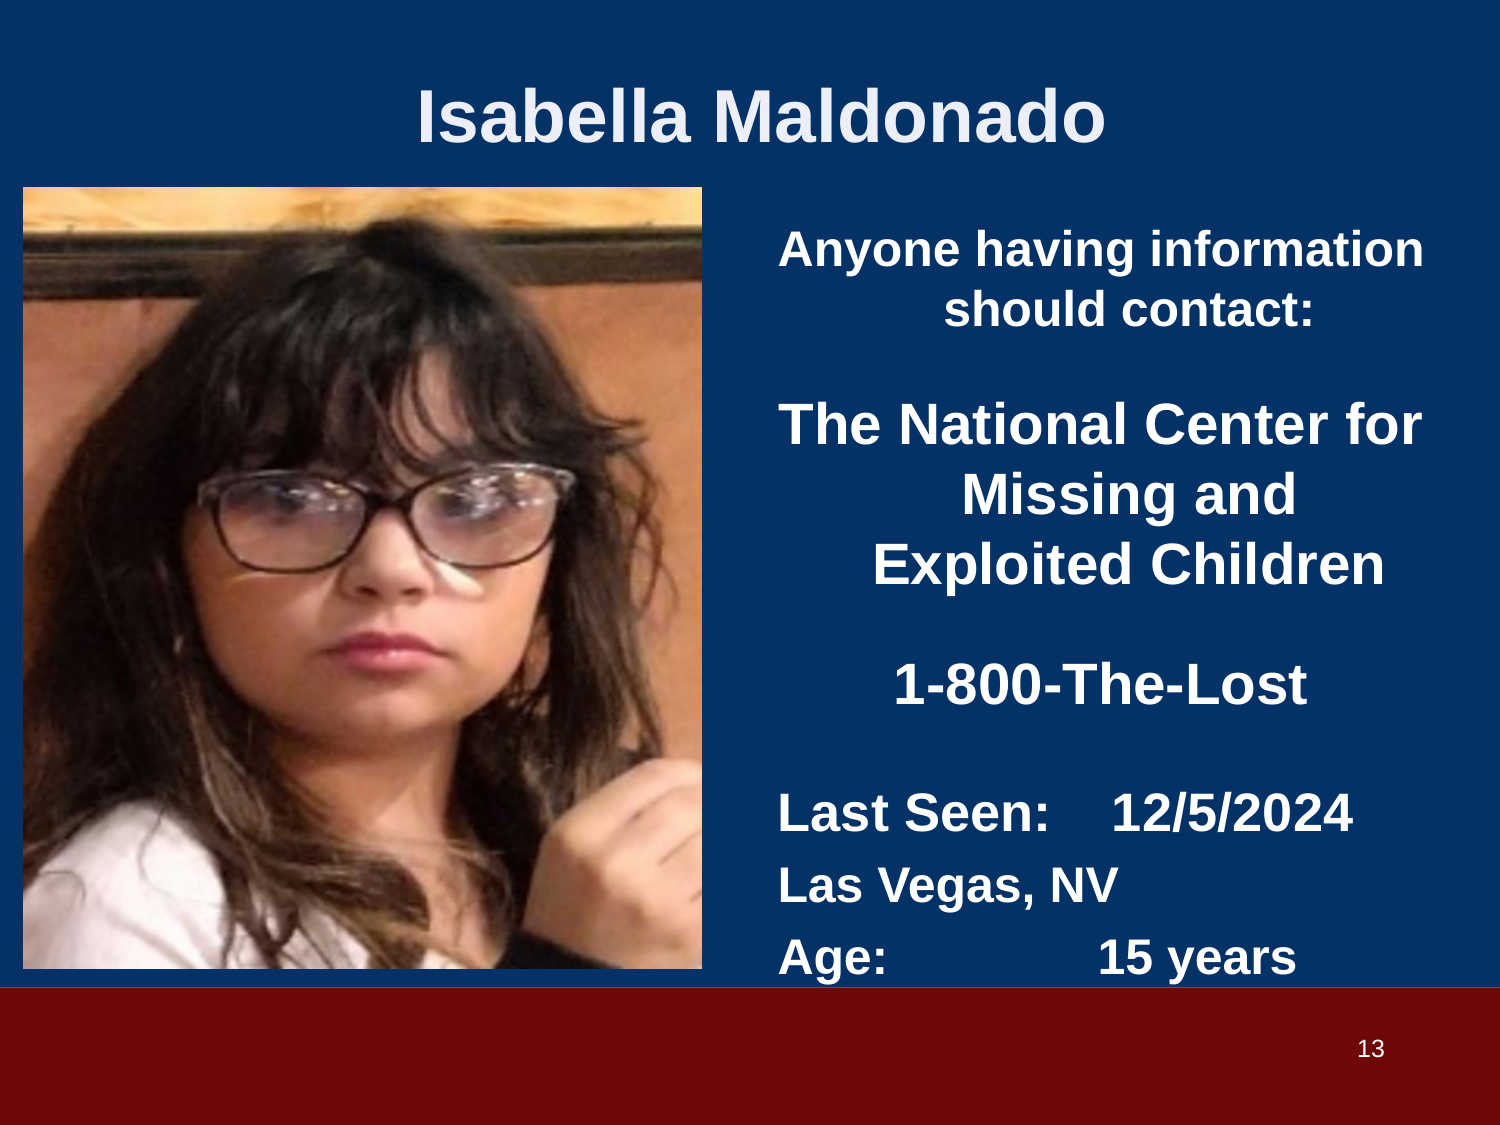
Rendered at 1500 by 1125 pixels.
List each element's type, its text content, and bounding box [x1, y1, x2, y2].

list Anyone having information should contact: The National Center for Missing and Exploited Children 1-800-The-Lost Last Seen: 12/5/2024 Las Vegas, NV Age: 15 years [762, 208, 1441, 990]
title Isabella Maldonado [125, 37, 1400, 188]
slide_number 13 [1087, 1025, 1400, 1100]
picture [23, 187, 702, 969]
